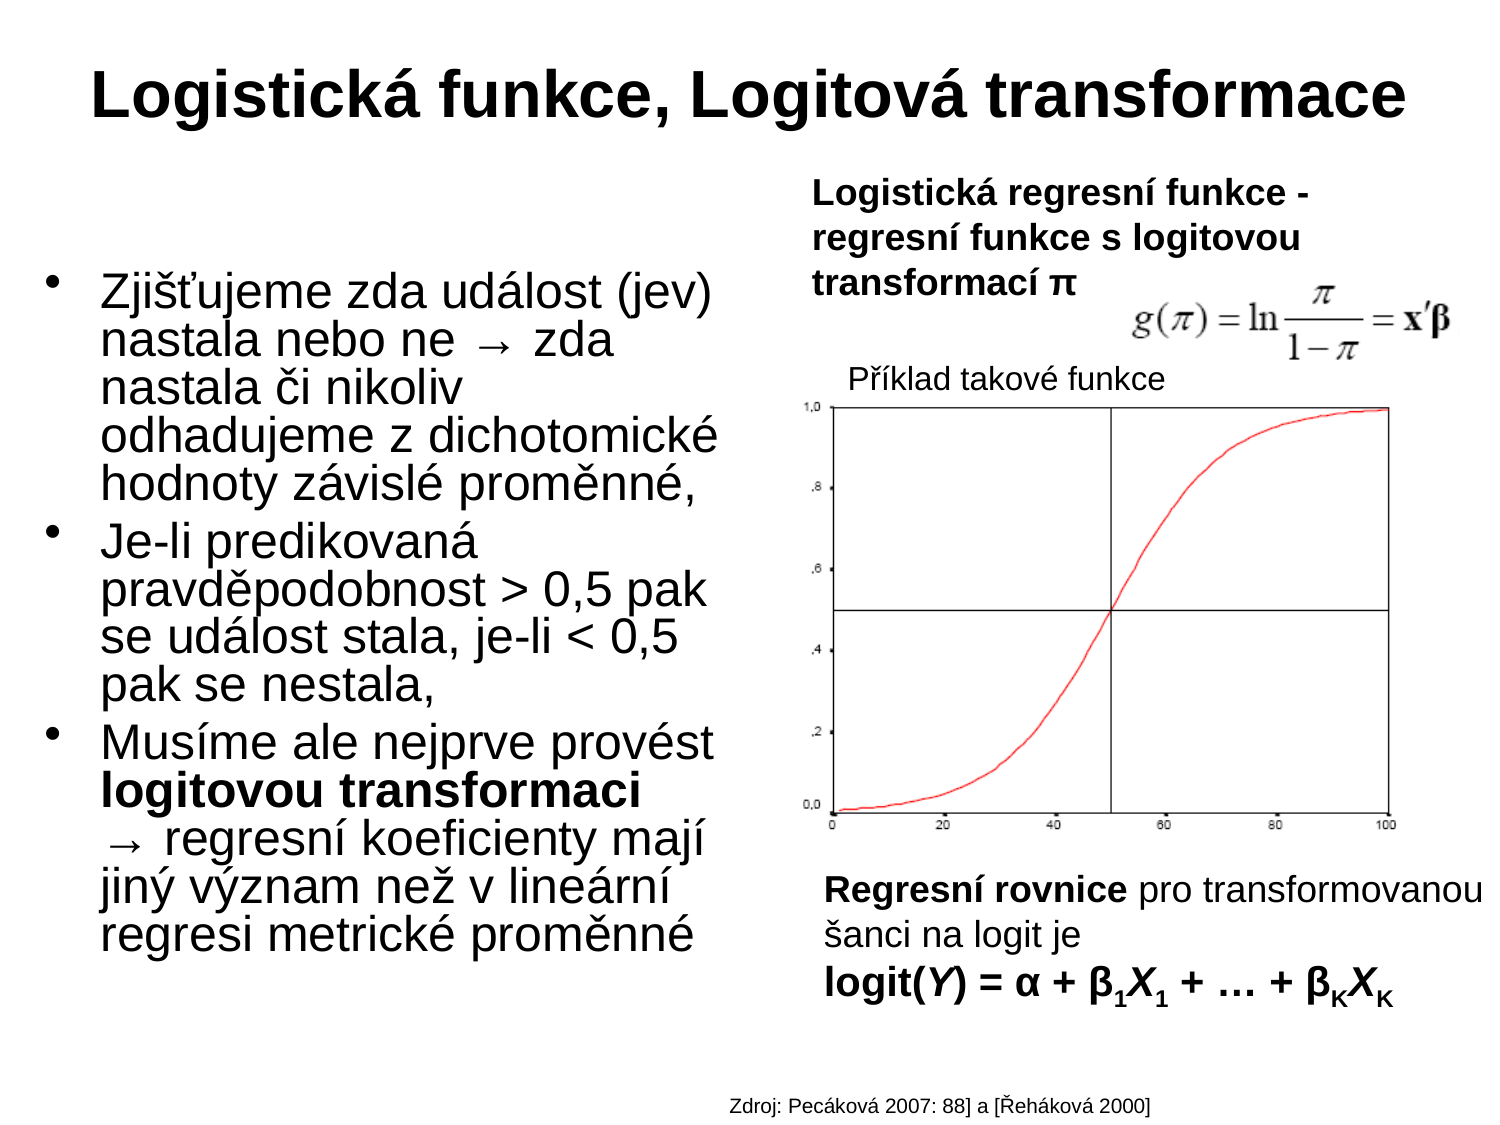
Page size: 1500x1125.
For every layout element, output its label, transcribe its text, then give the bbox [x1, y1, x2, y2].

text_box Zdroj: Pecáková 2007: 88] a [Řeháková 2000] [714, 1084, 1471, 1125]
title Logistická funkce, Logitová transformace [75, 45, 1425, 138]
picture [1127, 268, 1459, 377]
text_box Regresní rovnice pro transformovanou šanci na logit je logit(Y) = α + β1X1 + … + βKXK [809, 857, 1500, 1020]
picture [796, 396, 1400, 836]
text_box Příklad takové funkce [832, 349, 1182, 395]
text_box Logistická regresní funkce - regresní funkce s logitovou transformací π [797, 160, 1436, 311]
list Zjišťujeme zda událost (jev) nastala nebo ne → zda nastala či nikoliv odhadujeme z dichotomické hodnoty závislé proměnné, Je-li predikovaná pravděpodobnost > 0,5 pak se událost stala, je-li < 0,5 pak se nestala, Musíme ale nejprve provést logitovou transformaci → regresní koeficienty mají jiný význam než v lineární regresi metrické proměnné [29, 262, 750, 1005]
